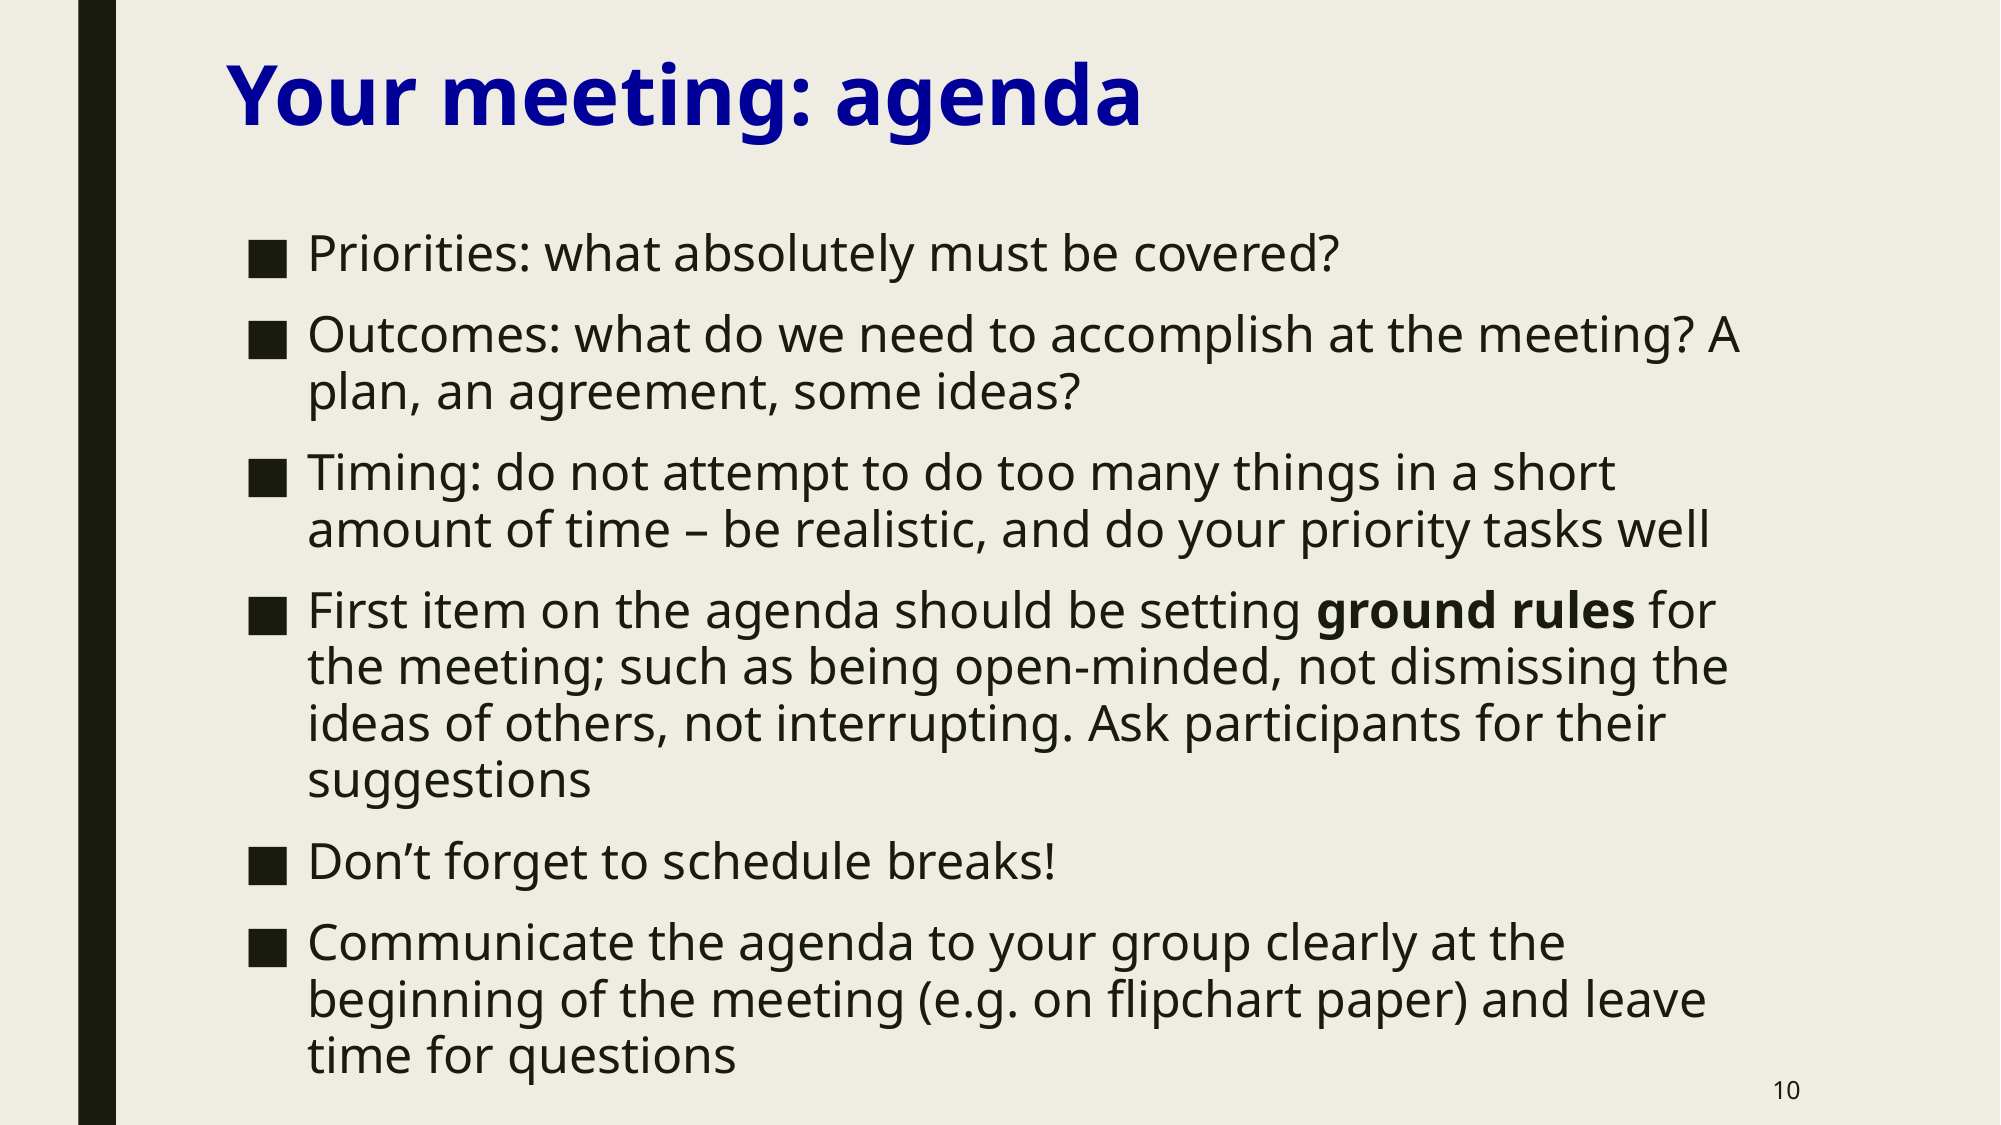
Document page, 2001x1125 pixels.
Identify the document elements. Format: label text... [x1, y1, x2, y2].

text_box Priorities: what absolutely must be covered? Outcomes: what do we need to accomplish at the meeting? A plan, an agreement, some ideas? Timing: do not attempt to do too many things in a short amount of time – be realistic, and do your priority tasks well First item on the agenda should be setting ground rules for the meeting; such as being open-minded, not dismissing the ideas of others, not interrupting. Ask participants for their suggestions Don’t forget to schedule breaks! Communicate the agenda to your group clearly at the beginning of the meeting (e.g. on flipchart paper) and leave time for questions [229, 219, 1816, 1059]
text_box Your meeting: agenda [211, 46, 1816, 153]
slide_number 10 [1553, 1059, 1816, 1125]
